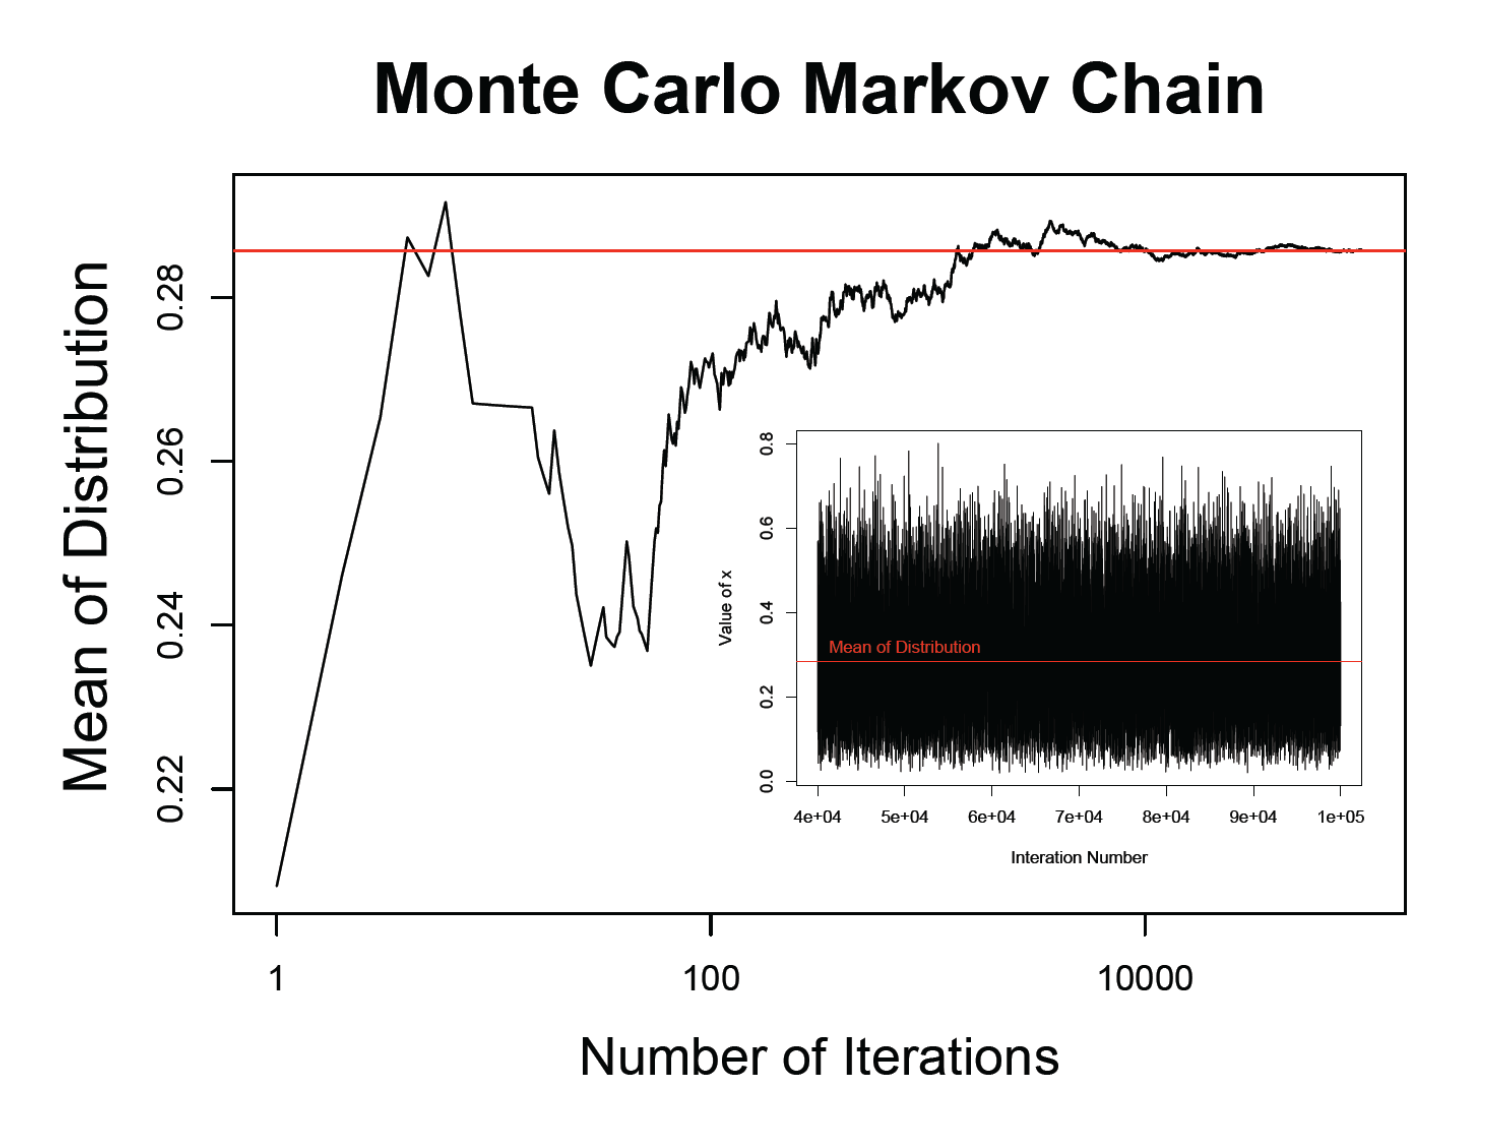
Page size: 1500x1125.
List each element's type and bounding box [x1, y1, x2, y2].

picture [29, 49, 1413, 1088]
